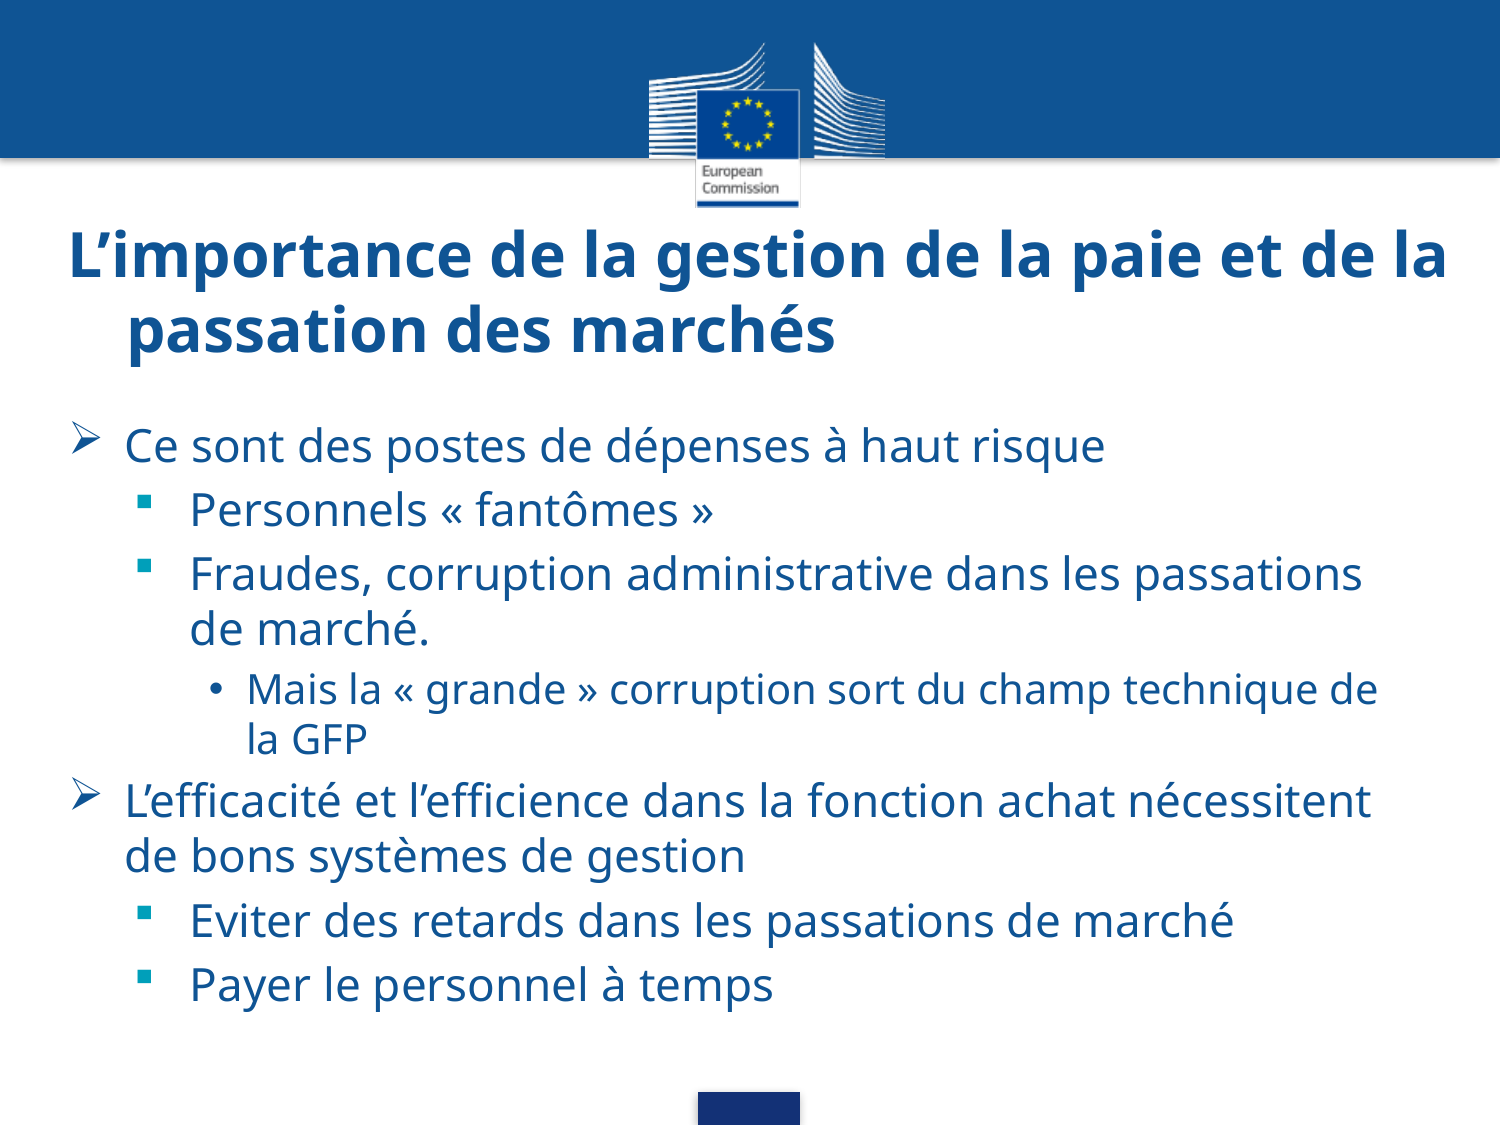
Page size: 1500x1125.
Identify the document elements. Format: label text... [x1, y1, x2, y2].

list Ce sont des postes de dépenses à haut risque Personnels « fantômes » Fraudes, corruption administrative dans les passations de marché. Mais la « grande » corruption sort du champ technique de la GFP L’efficacité et l’efficience dans la fonction achat nécessitent de bons systèmes de gestion Eviter des retards dans les passations de marché Payer le personnel à temps [53, 408, 1425, 988]
picture [649, 42, 885, 196]
title L’importance de la gestion de la paie et de la passation des marchés [52, 196, 1500, 385]
